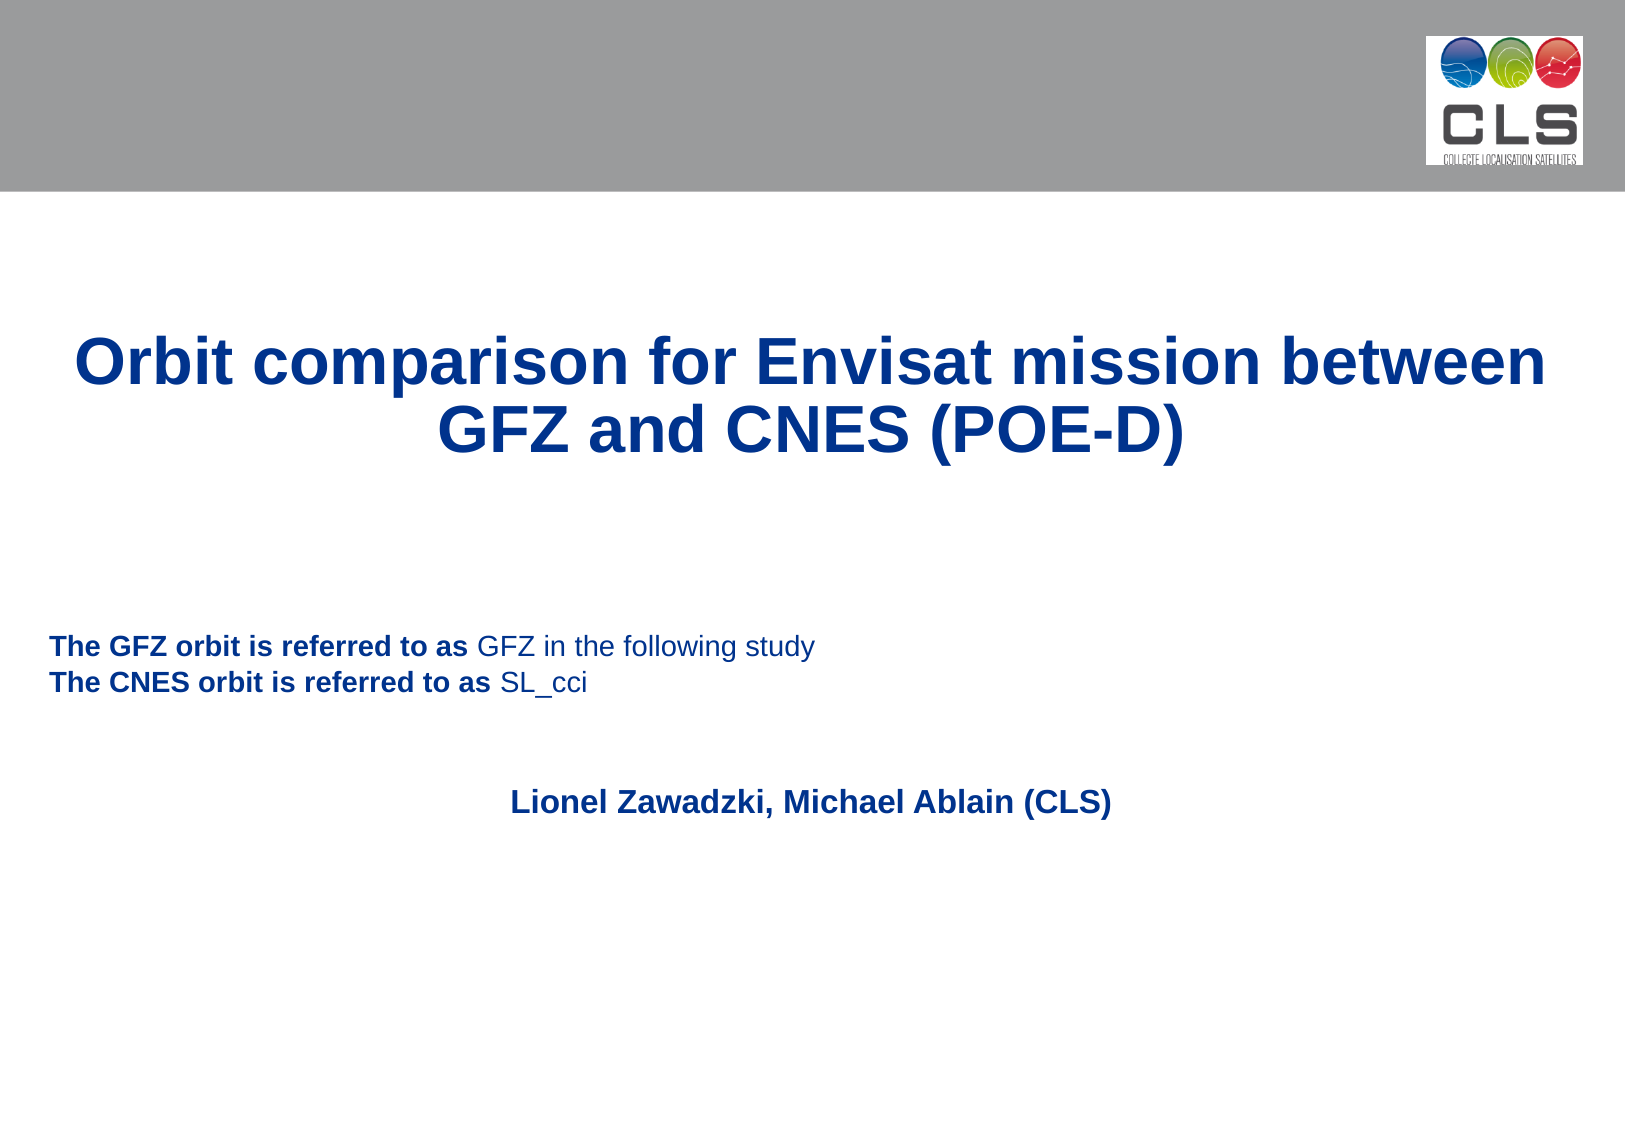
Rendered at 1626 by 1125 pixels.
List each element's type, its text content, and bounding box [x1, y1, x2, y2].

picture [1426, 36, 1583, 165]
text_box Orbit comparison for Envisat mission between GFZ and CNES (POE-D) The GFZ orbit is referred to as GFZ in the following study The CNES orbit is referred to as SL_cci Lionel Zawadzki, Michael Ablain (CLS) [34, 322, 1589, 897]
